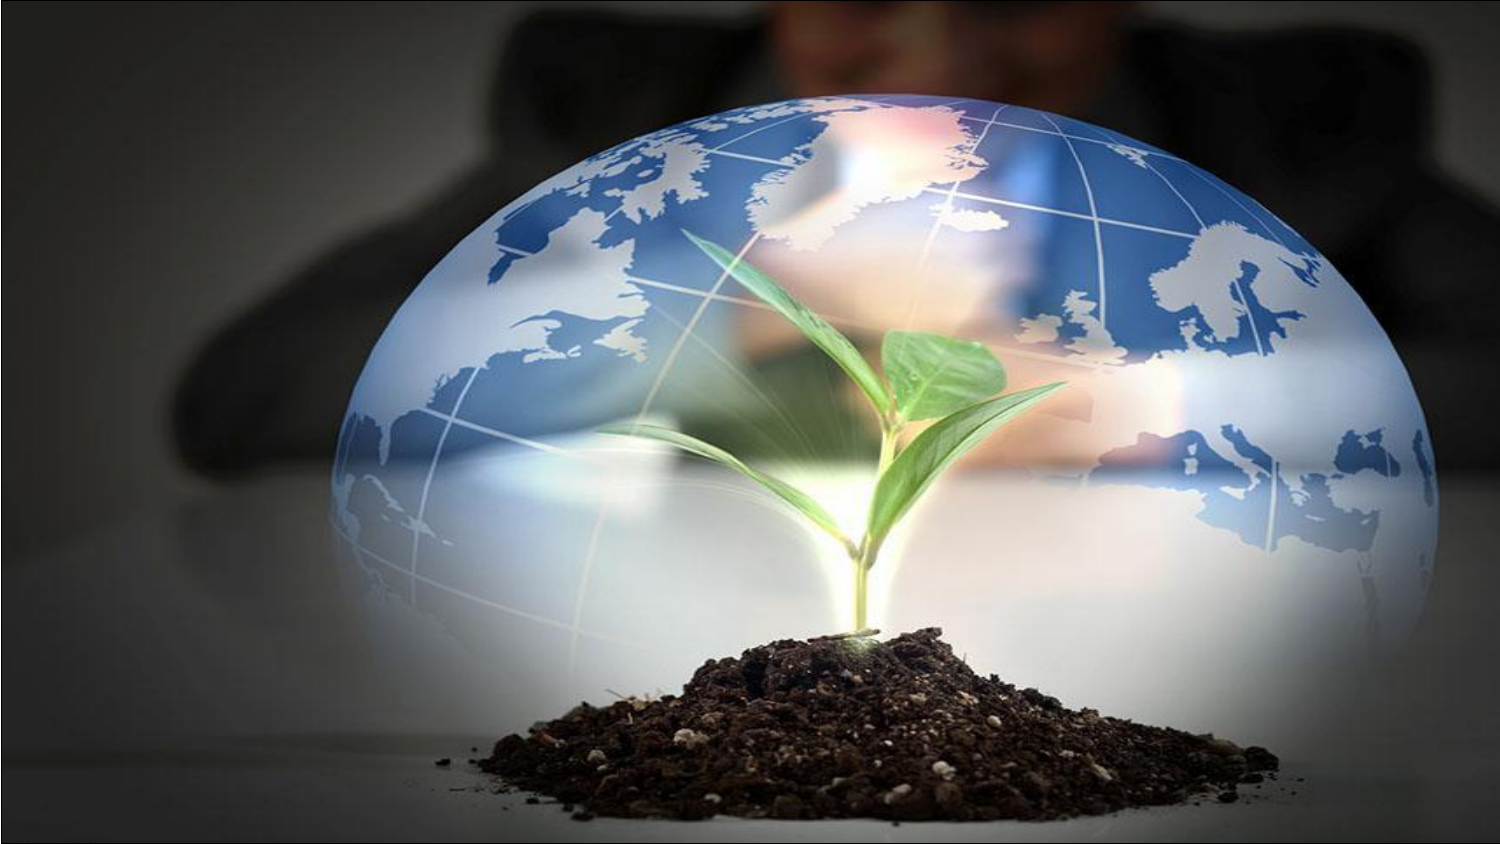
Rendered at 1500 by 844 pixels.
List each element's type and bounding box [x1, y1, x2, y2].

text_box [1, 0, 1500, 844]
